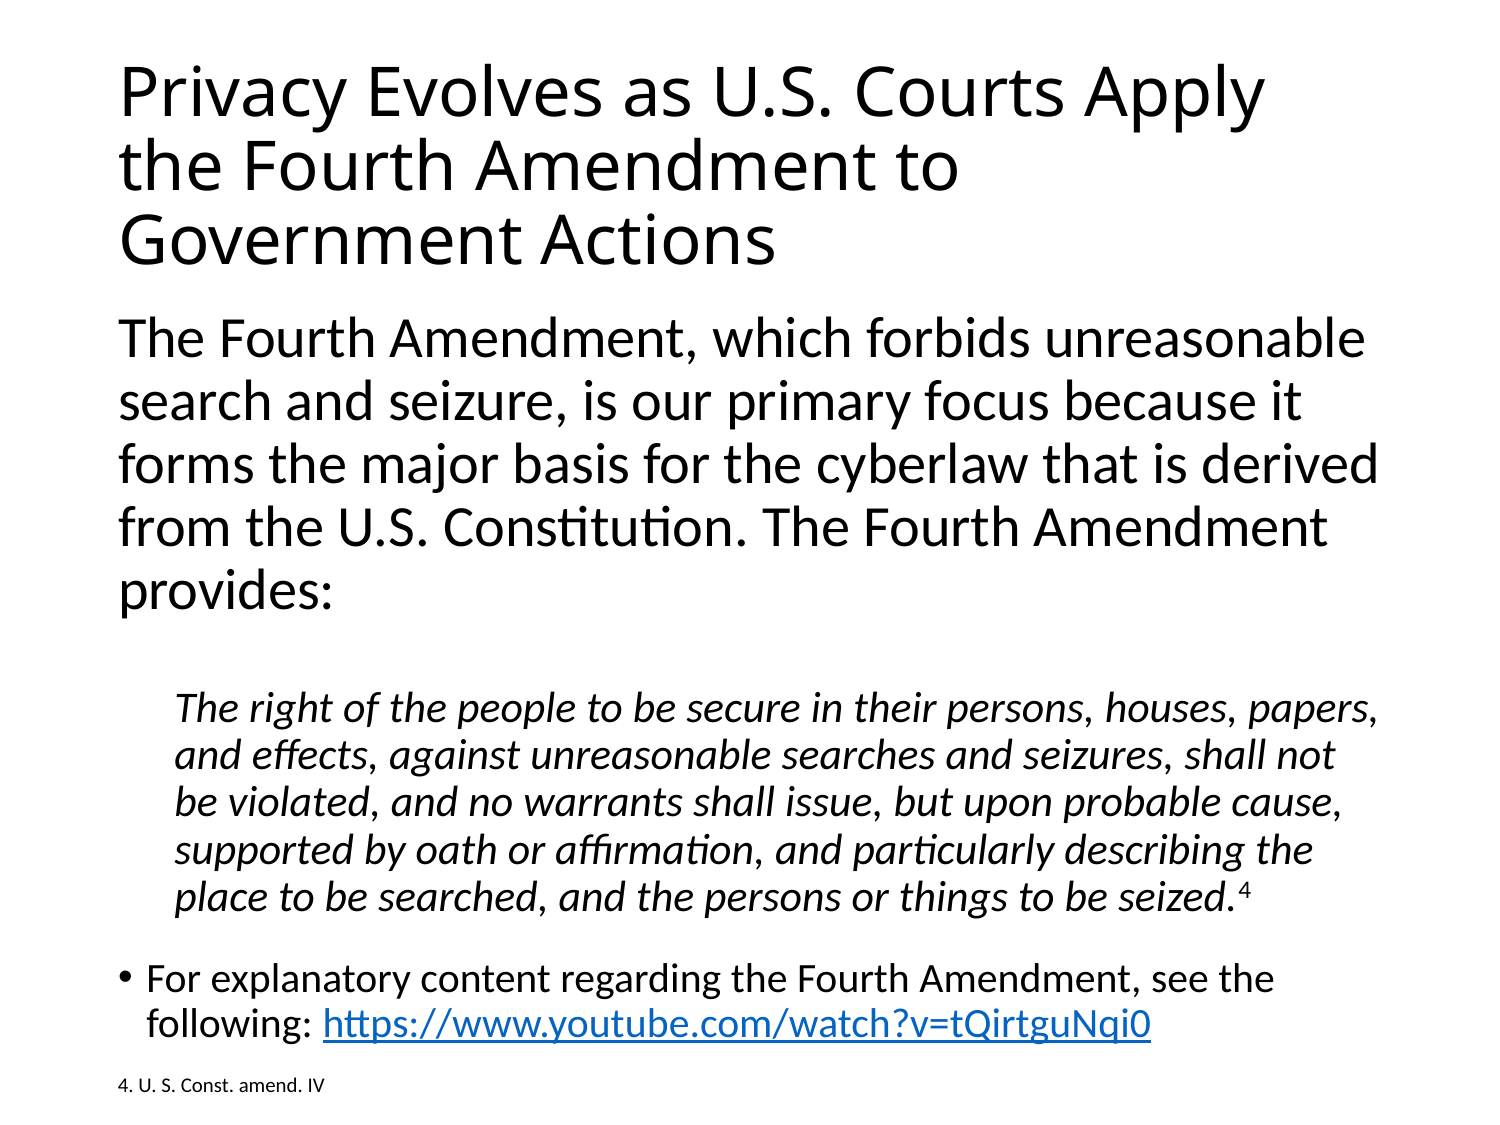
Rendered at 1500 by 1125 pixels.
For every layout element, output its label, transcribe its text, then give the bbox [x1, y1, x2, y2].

list The Fourth Amendment, which forbids unreasonable search and seizure, is our primary focus because it forms the major basis for the cyberlaw that is derived from the U.S. Constitution. The Fourth Amendment provides: The right of the people to be secure in their persons, houses, papers, and effects, against unreasonable searches and seizures, shall not be violated, and no warrants shall issue, but upon probable cause, supported by oath or affirmation, and particularly describing the place to be searched, and the persons or things to be seized.4 For explanatory content regarding the Fourth Amendment, see the following: https://www.youtube.com/watch?v=tQirtguNqi0 [102, 299, 1398, 1065]
text_box 4. U. S. Const. amend. IV [103, 1064, 1339, 1104]
title Privacy Evolves as U.S. Courts Apply the Fourth Amendment to Government Actions [102, 59, 1398, 278]
